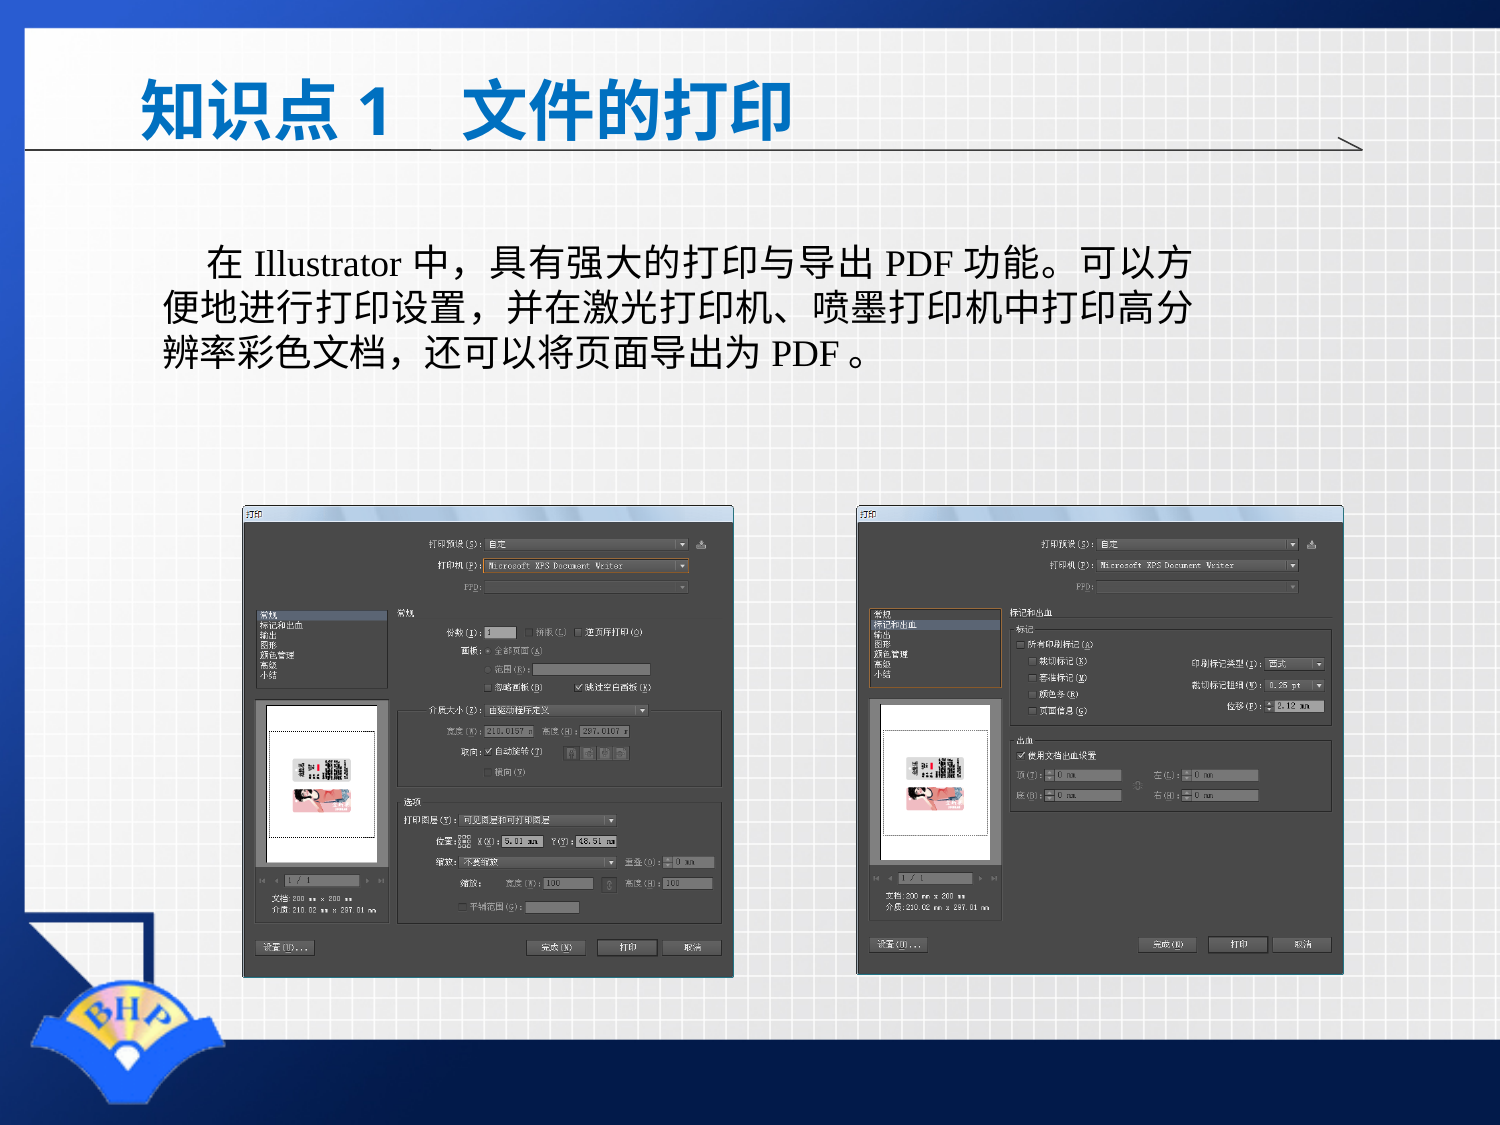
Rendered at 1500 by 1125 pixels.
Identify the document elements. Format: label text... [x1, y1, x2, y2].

title 知识点1 文件的打印 [125, 62, 1388, 155]
text_box 在Illustrator中，具有强大的打印与导出PDF功能。可以方便地进行打印设置，并在激光打印机、喷墨打印机中打印高分辨率彩色文档，还可以将页面导出为PDF。 [147, 231, 1210, 382]
picture [0, 0, 1500, 1125]
